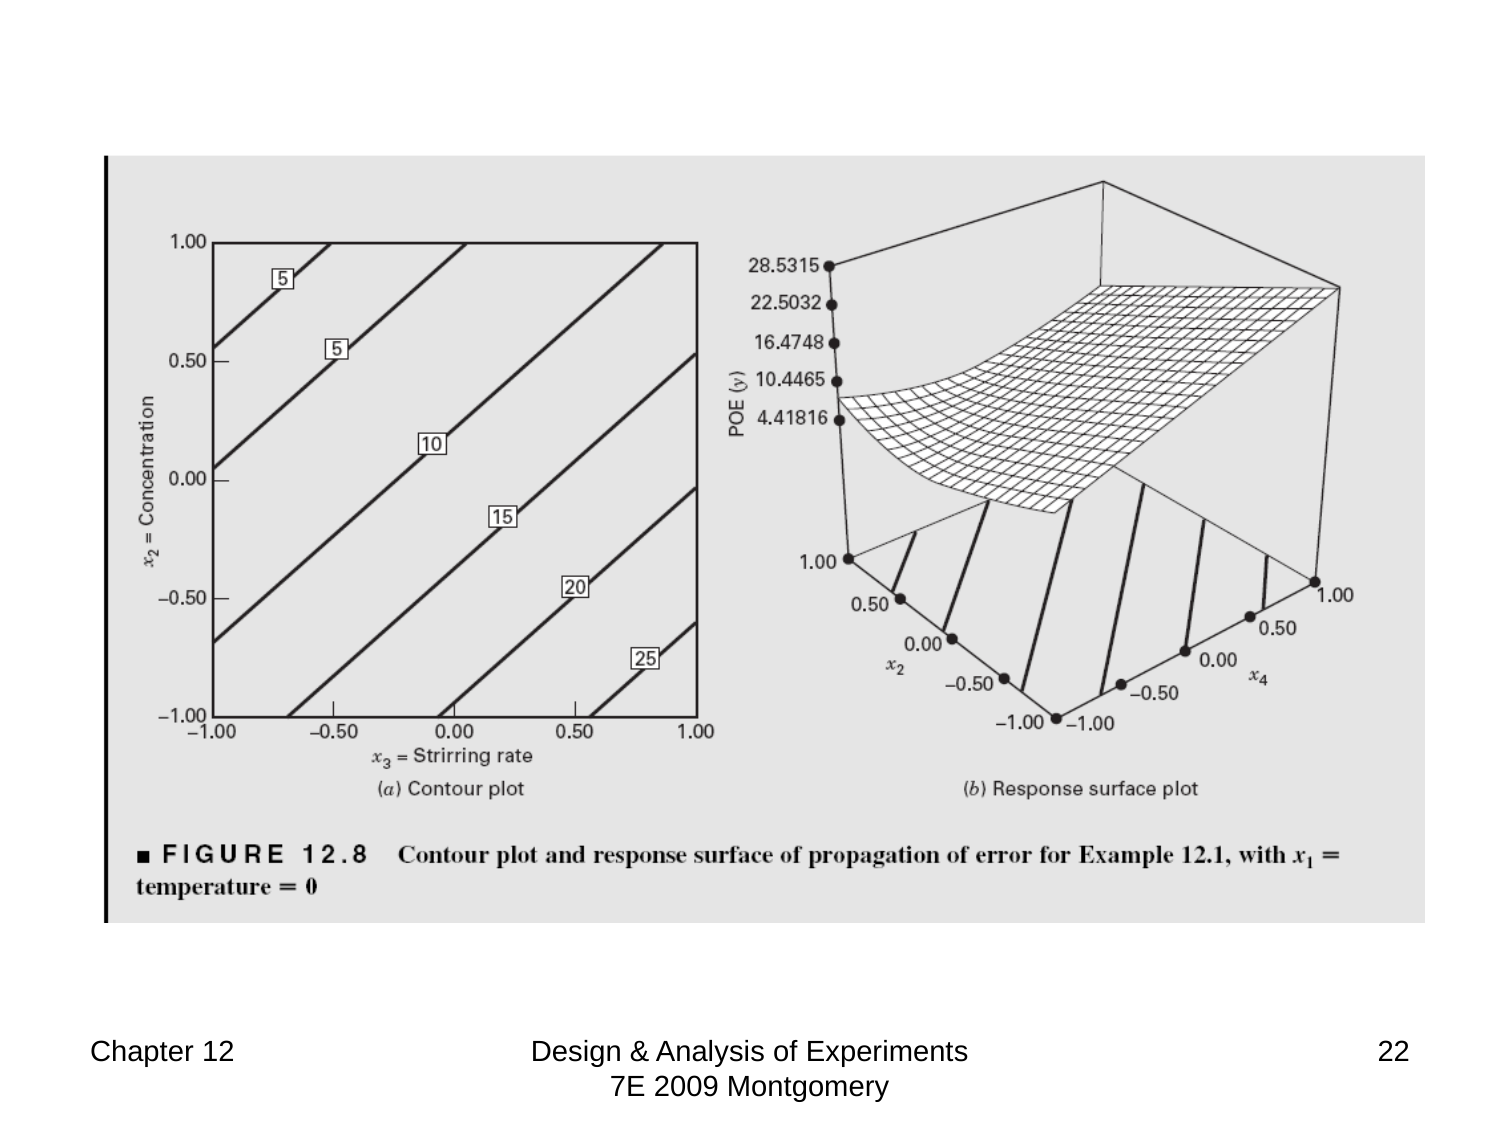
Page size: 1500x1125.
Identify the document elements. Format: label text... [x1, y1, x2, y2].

footer Design & Analysis of Experiments 7E 2009 Montgomery [512, 1024, 988, 1103]
slide_number 22 [1074, 1024, 1426, 1103]
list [74, 136, 1426, 923]
slide_number Chapter 12 [74, 1024, 426, 1103]
